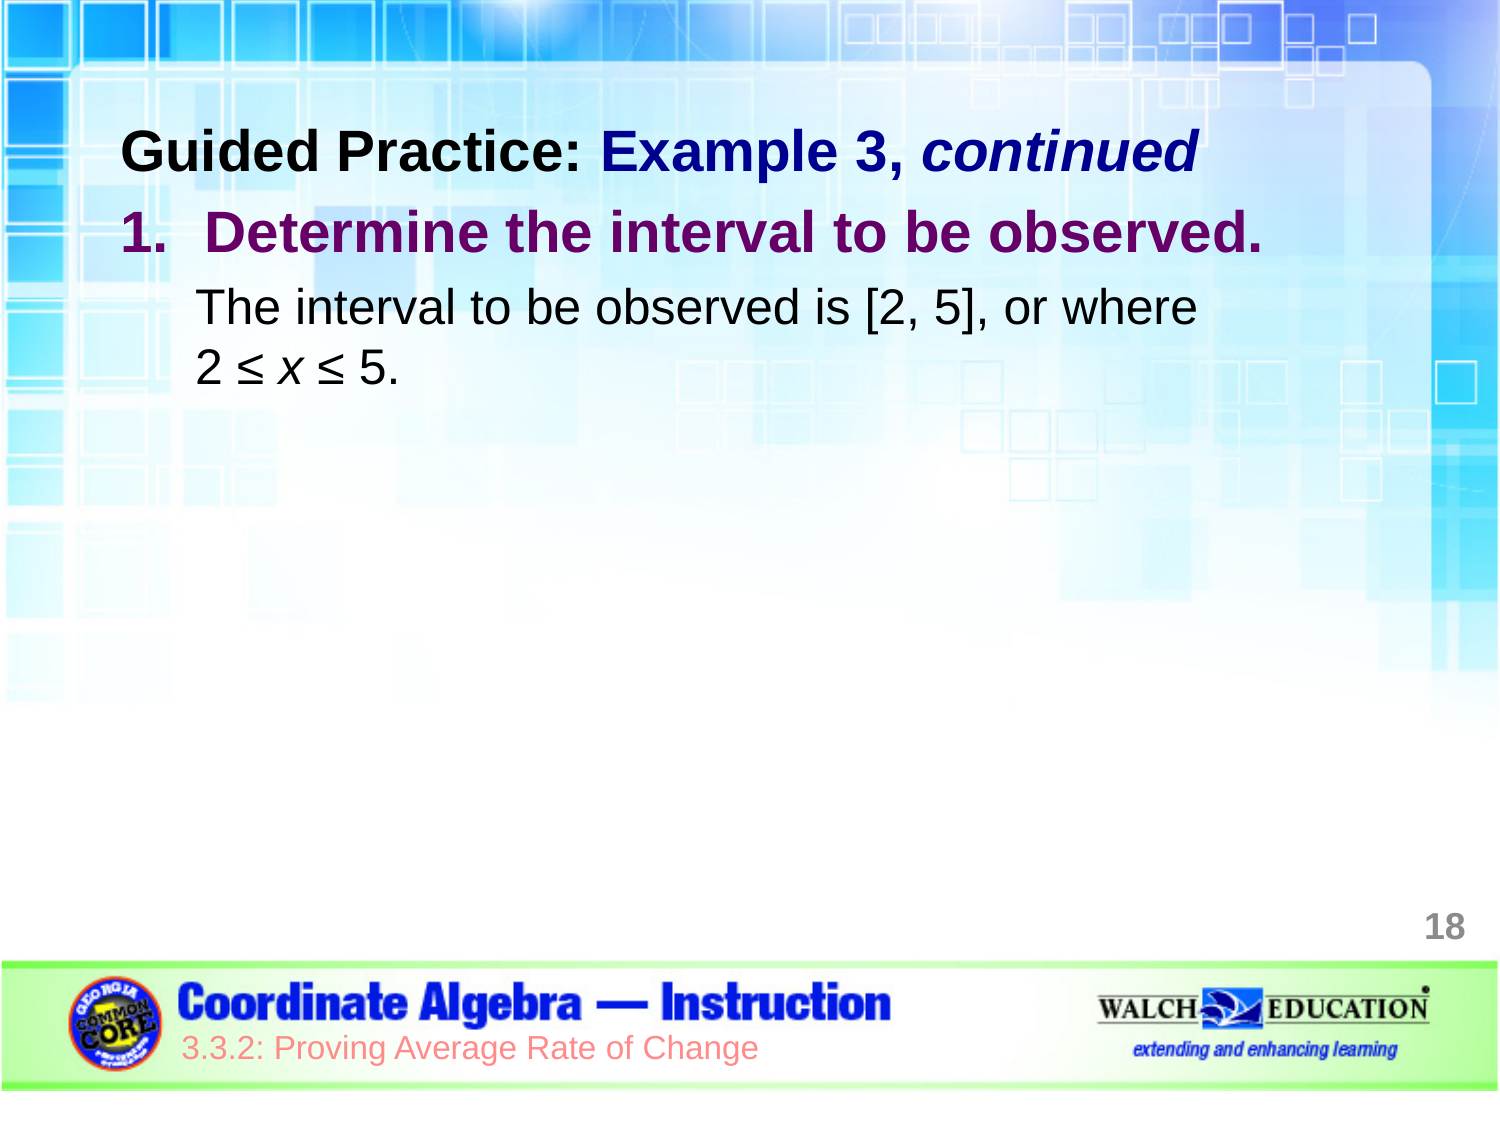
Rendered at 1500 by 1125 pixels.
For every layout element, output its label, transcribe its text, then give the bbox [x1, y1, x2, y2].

footer 3.3.2: Proving Average Rate of Change [166, 1024, 1080, 1069]
subtitle Guided Practice: Example 3, continued Determine the interval to be observed. The interval to be observed is [2, 5], or where 2 ≤ x ≤ 5. [105, 105, 1394, 925]
picture [1, 0, 1500, 1091]
slide_number 18 [1361, 901, 1481, 949]
